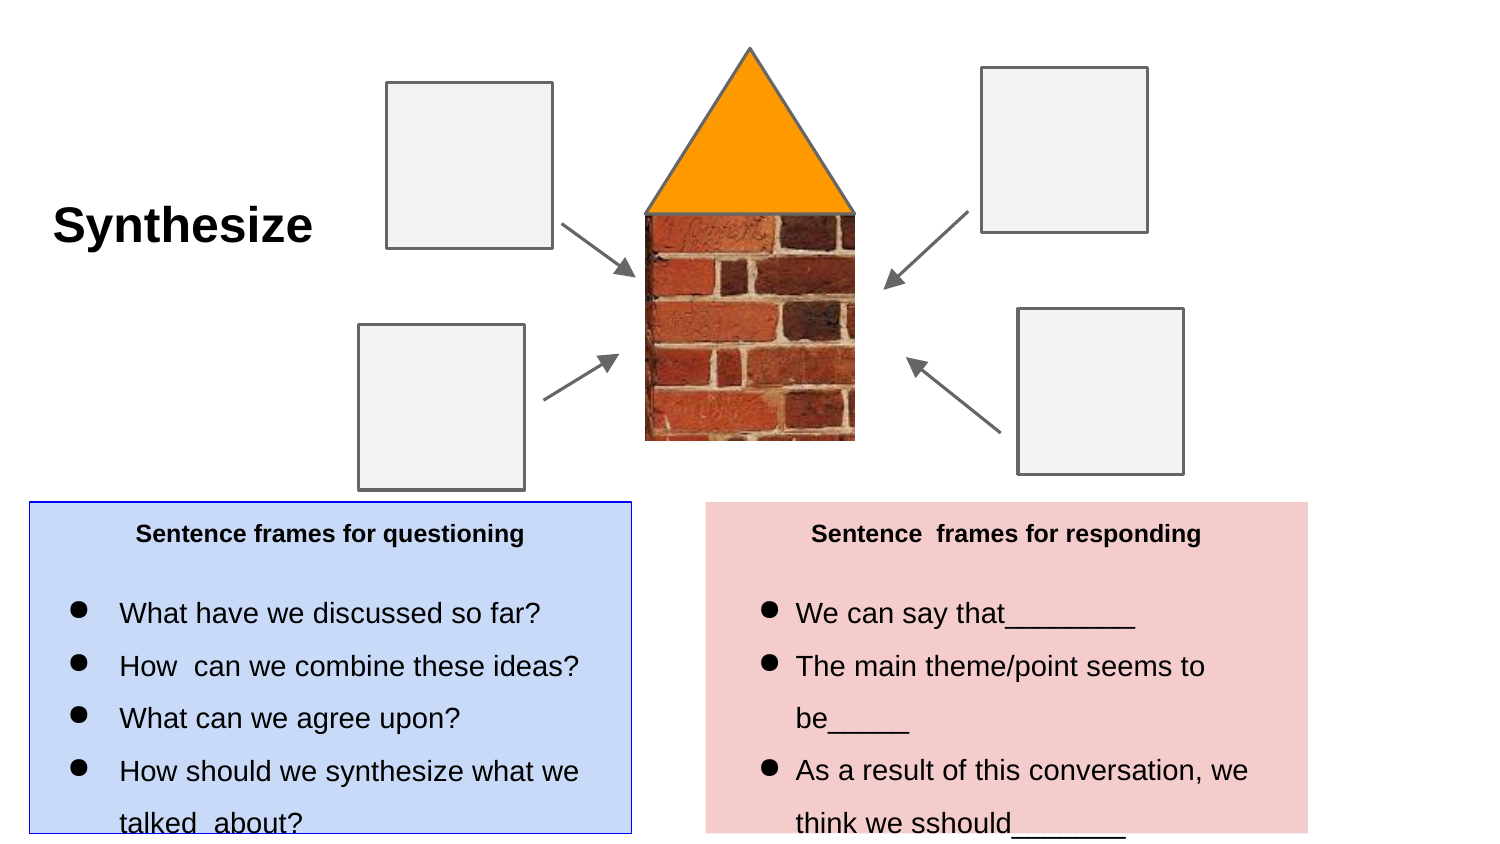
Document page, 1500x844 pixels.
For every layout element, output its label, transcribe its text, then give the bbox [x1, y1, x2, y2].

text_box [648, 48, 853, 210]
subtitle Sentence frames for questioning What have we discussed so far? How can we combine these ideas? What can we agree upon? How should we synthesize what we talked about? [29, 502, 632, 834]
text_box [905, 356, 1002, 434]
text_box [1018, 308, 1184, 475]
text_box [981, 67, 1148, 233]
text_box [561, 223, 636, 278]
text_box Sentence frames for responding We can say that________ The main theme/point seems to be_____ As a result of this conversation, we think we sshould_______ [705, 502, 1308, 834]
title Synthesize [29, 186, 337, 290]
text_box [358, 324, 525, 490]
picture [645, 211, 855, 442]
text_box [386, 82, 553, 249]
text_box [543, 353, 620, 401]
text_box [883, 211, 969, 291]
